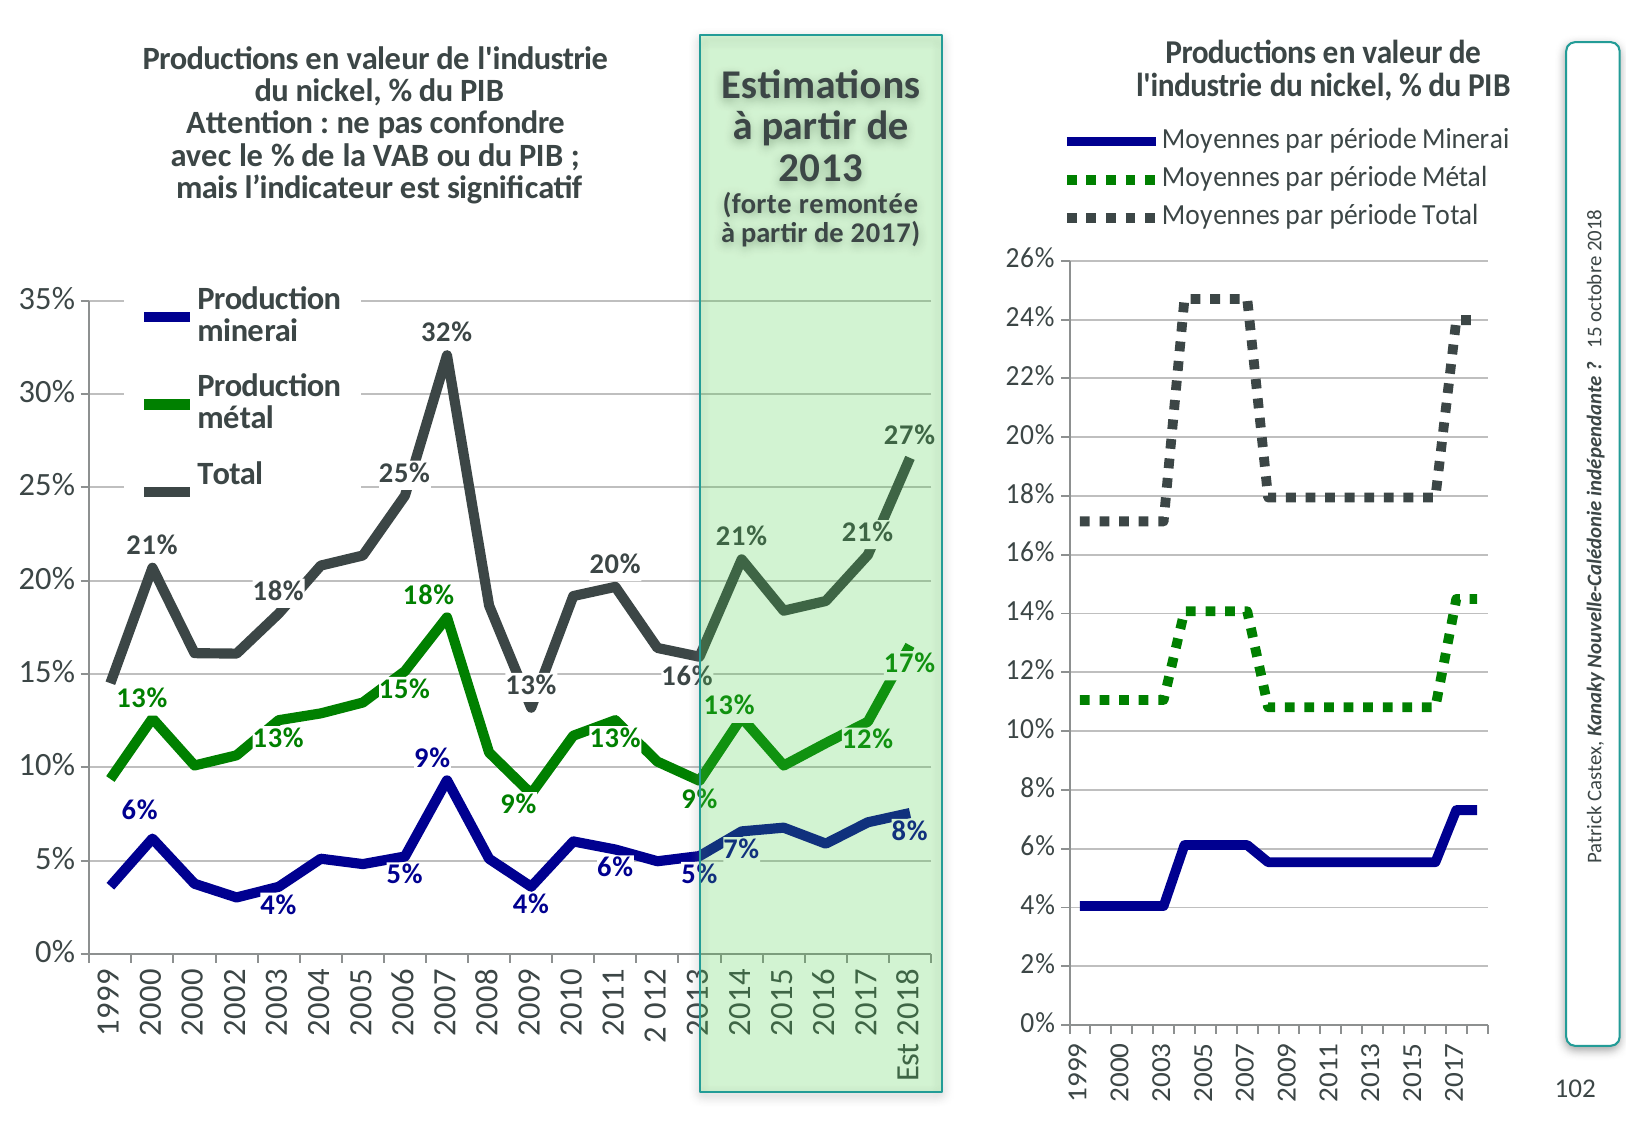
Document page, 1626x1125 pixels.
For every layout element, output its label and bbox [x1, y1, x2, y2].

chart [1004, 27, 1543, 1109]
chart [17, 27, 954, 1109]
